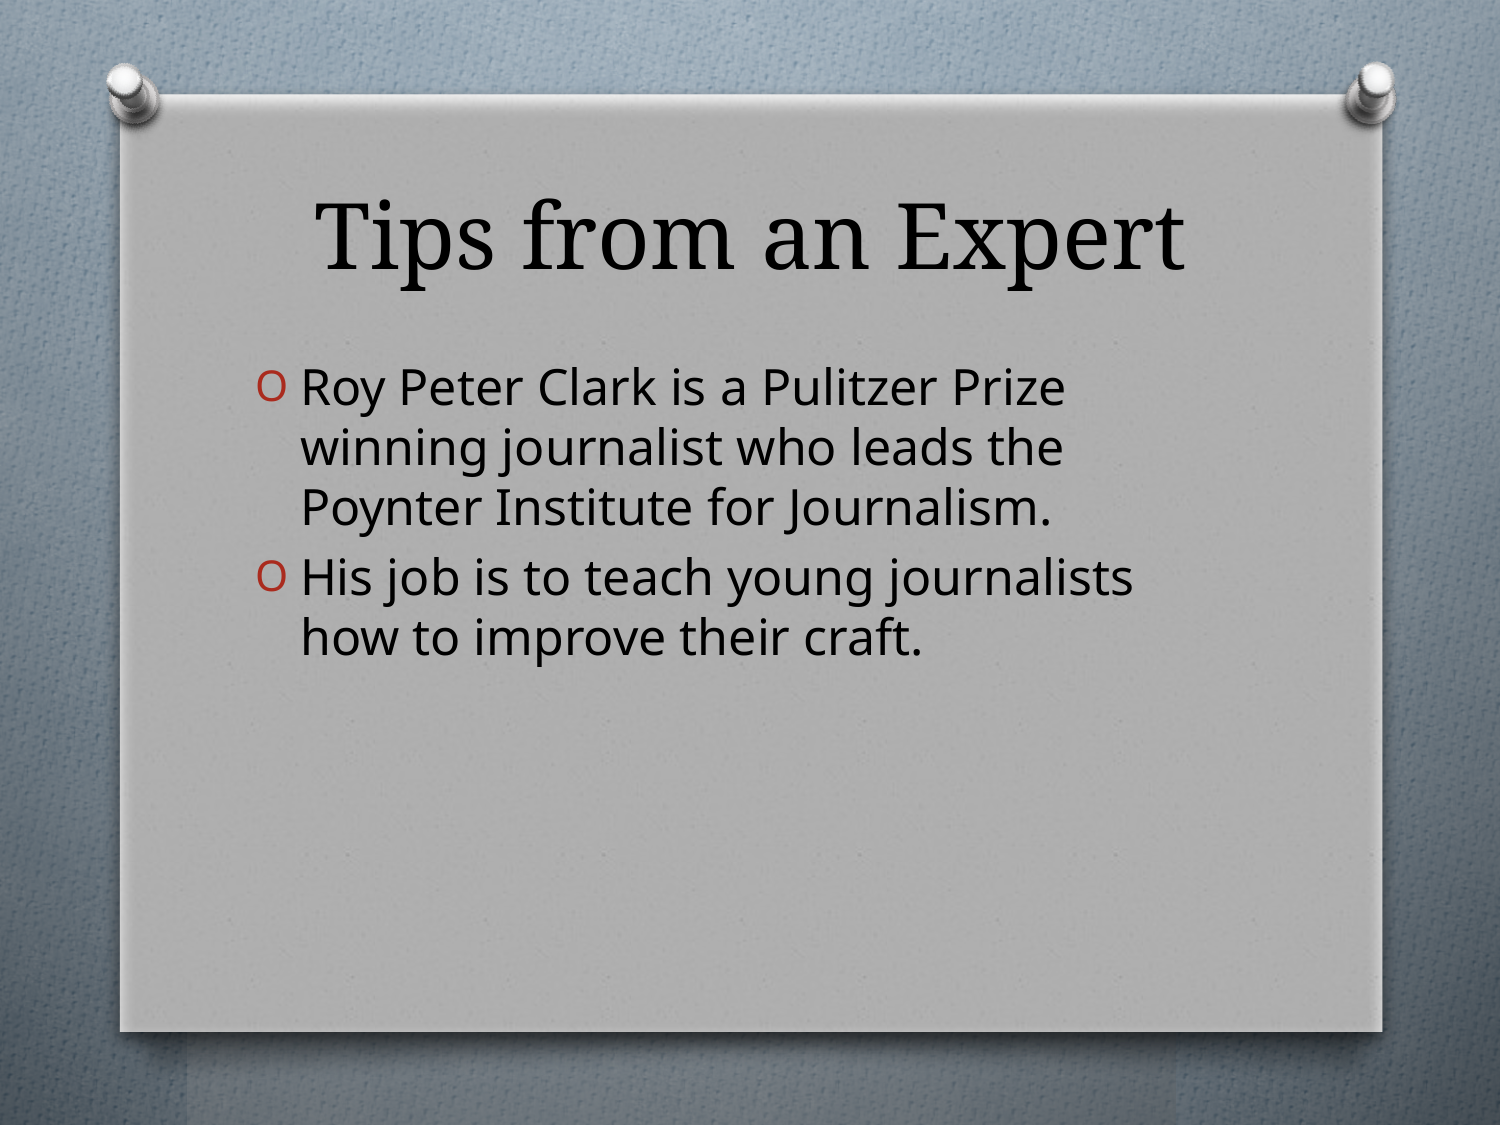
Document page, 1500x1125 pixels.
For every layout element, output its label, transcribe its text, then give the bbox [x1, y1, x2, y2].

picture [75, 29, 198, 153]
title Tips from an Expert [179, 134, 1323, 332]
list Roy Peter Clark is a Pulitzer Prize winning journalist who leads the Poynter Institute for Journalism. His job is to teach young journalists how to improve their craft. [240, 347, 1257, 939]
picture [1317, 35, 1439, 156]
